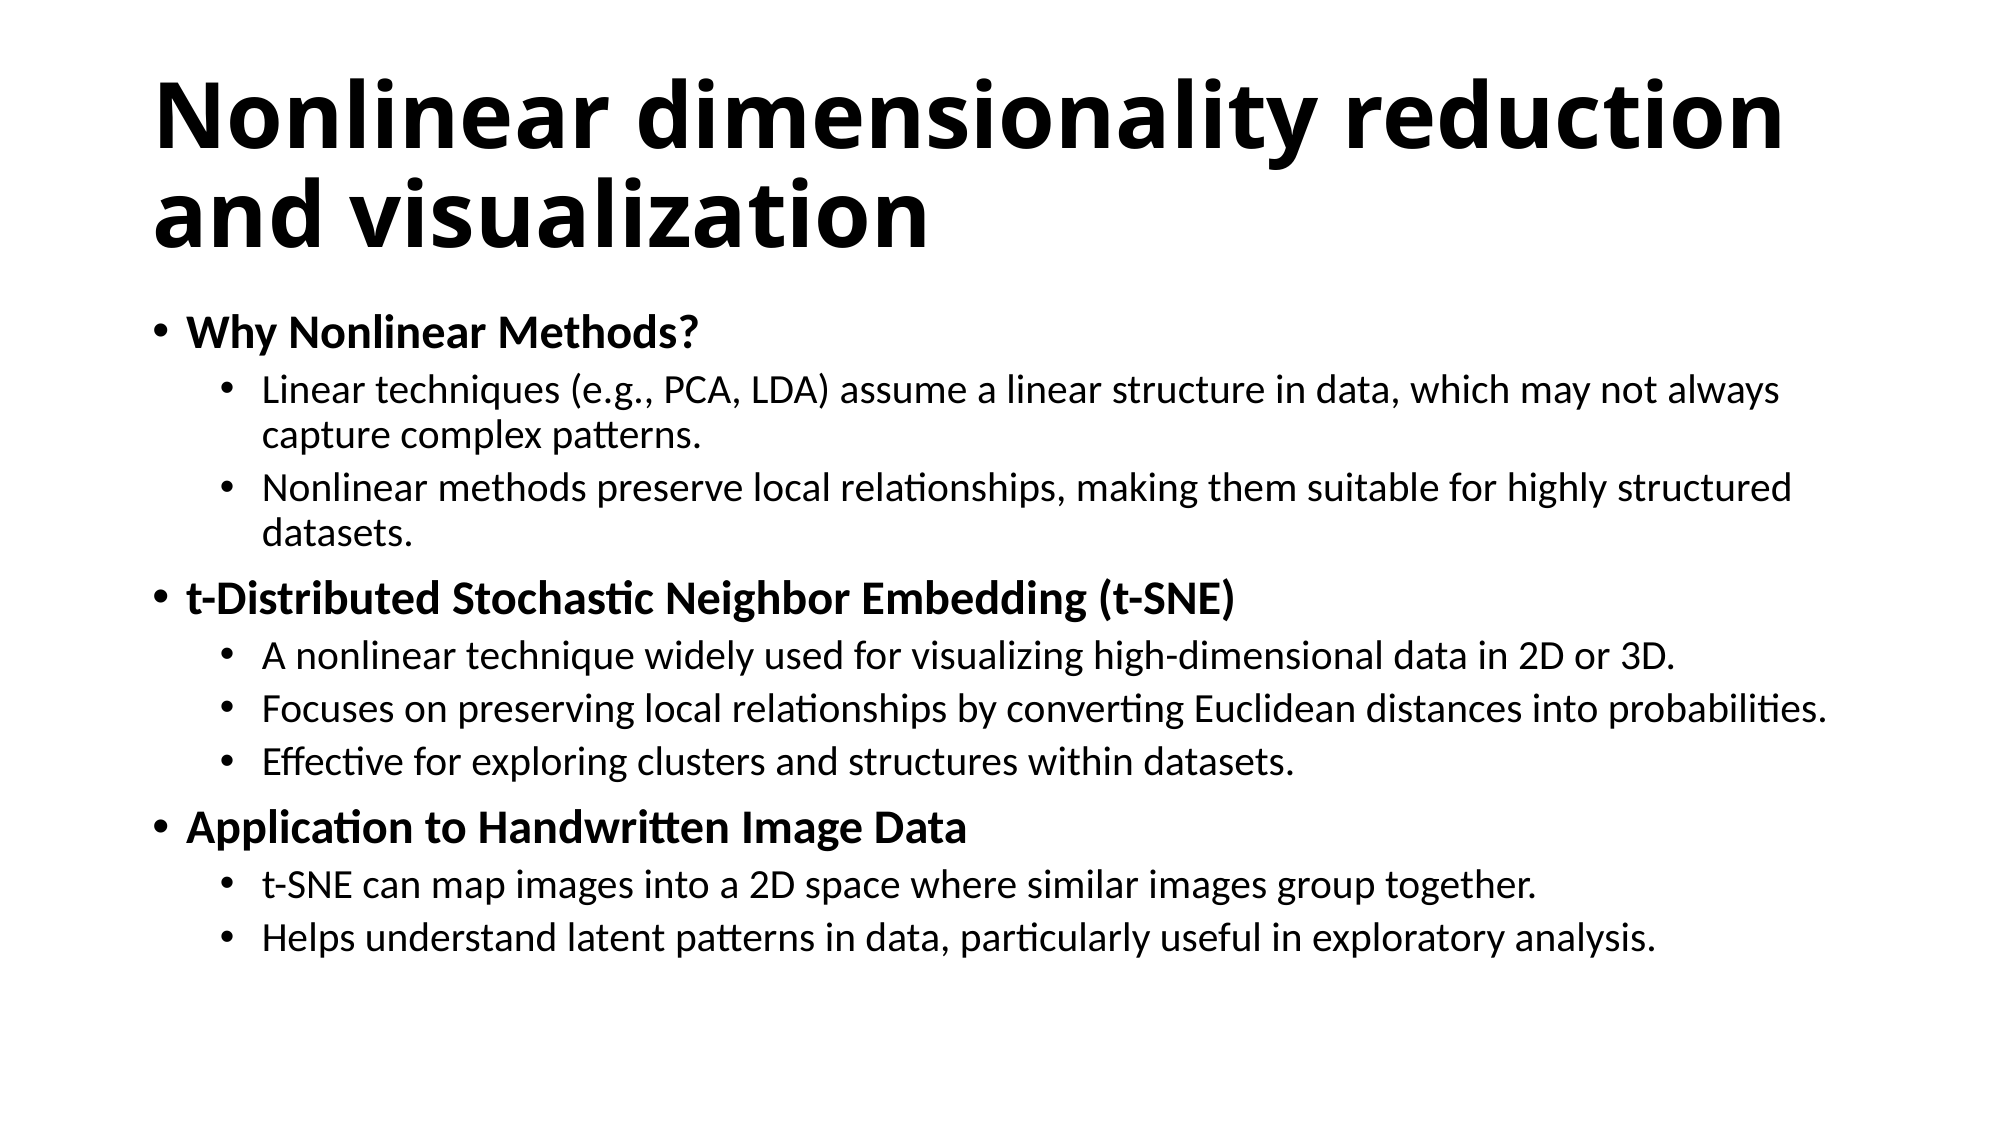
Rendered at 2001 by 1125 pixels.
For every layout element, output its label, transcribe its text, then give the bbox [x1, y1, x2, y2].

list Why Nonlinear Methods? Linear techniques (e.g., PCA, LDA) assume a linear structure in data, which may not always capture complex patterns. Nonlinear methods preserve local relationships, making them suitable for highly structured datasets. t-Distributed Stochastic Neighbor Embedding (t-SNE) A nonlinear technique widely used for visualizing high-dimensional data in 2D or 3D. Focuses on preserving local relationships by converting Euclidean distances into probabilities. Effective for exploring clusters and structures within datasets. Application to Handwritten Image Data t-SNE can map images into a 2D space where similar images group together. Helps understand latent patterns in data, particularly useful in exploratory analysis. [137, 299, 1863, 1014]
title Nonlinear dimensionality reduction and visualization [137, 59, 1863, 278]
